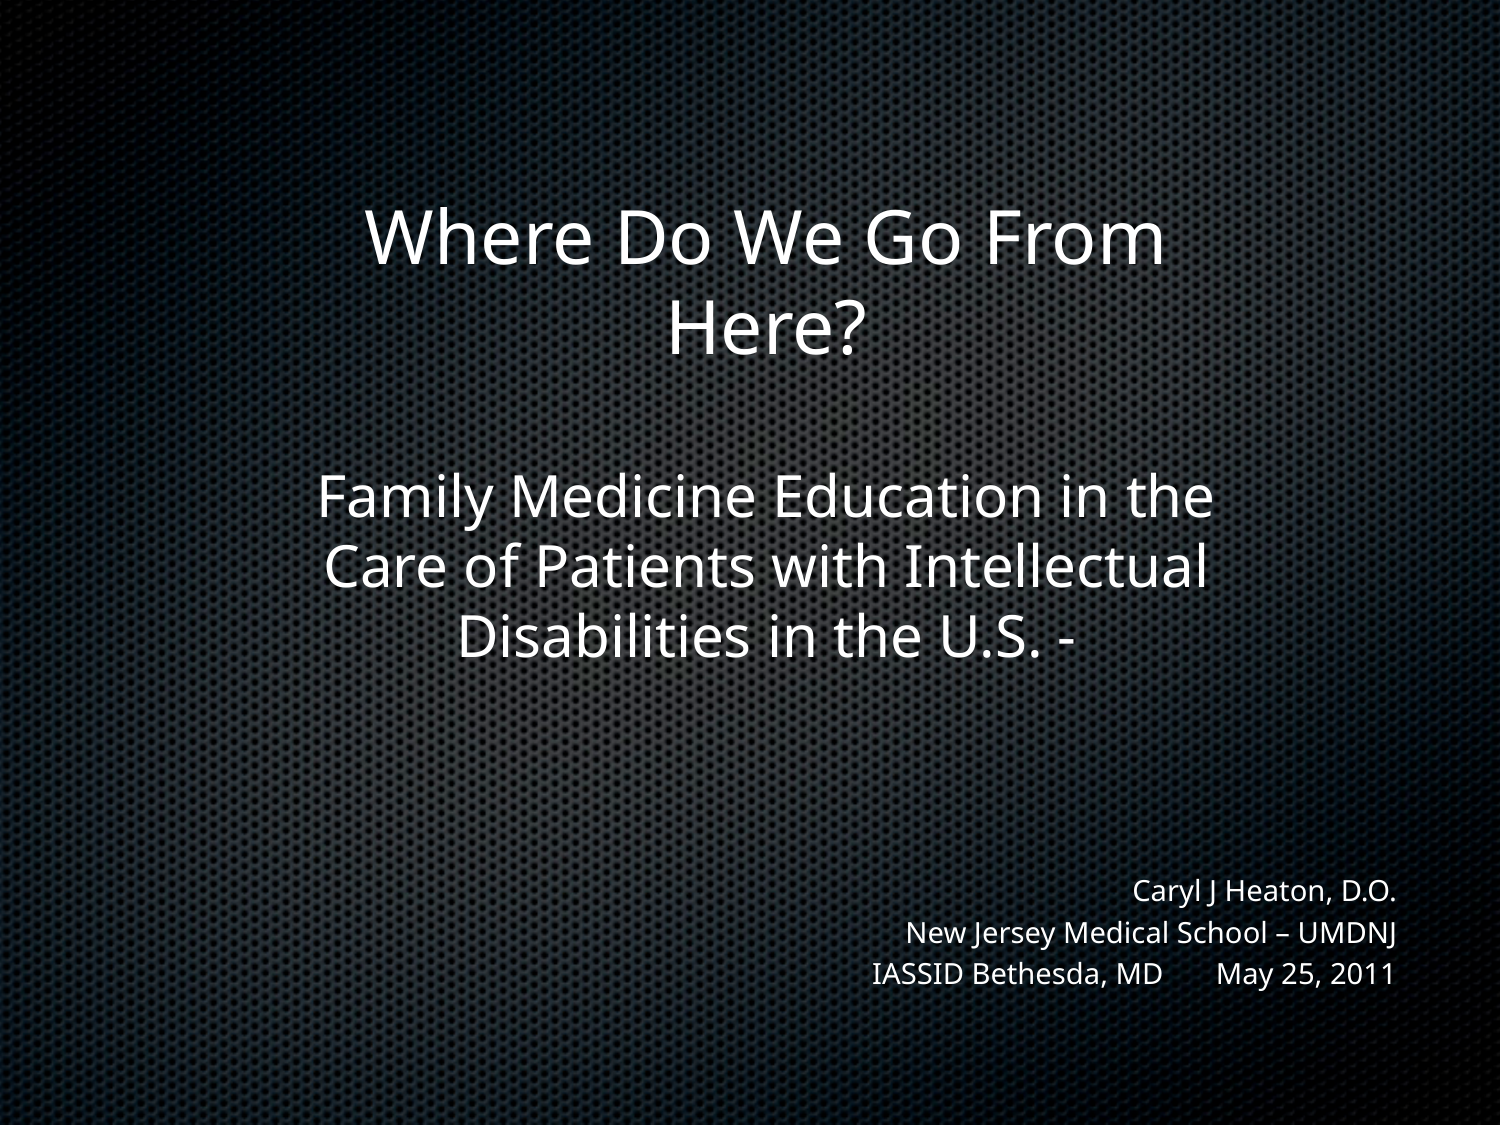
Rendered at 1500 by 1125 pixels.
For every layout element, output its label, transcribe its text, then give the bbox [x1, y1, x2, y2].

picture [0, 0, 1500, 1125]
title Where Do We Go From Here? Family Medicine Education in the Care of Patients with Intellectual Disabilities in the U.S. - [284, 435, 1249, 677]
list Caryl J Heaton, D.O. New Jersey Medical School – UMDNJ IASSID Bethesda, MD May 25, 2011 [449, 864, 1413, 1053]
